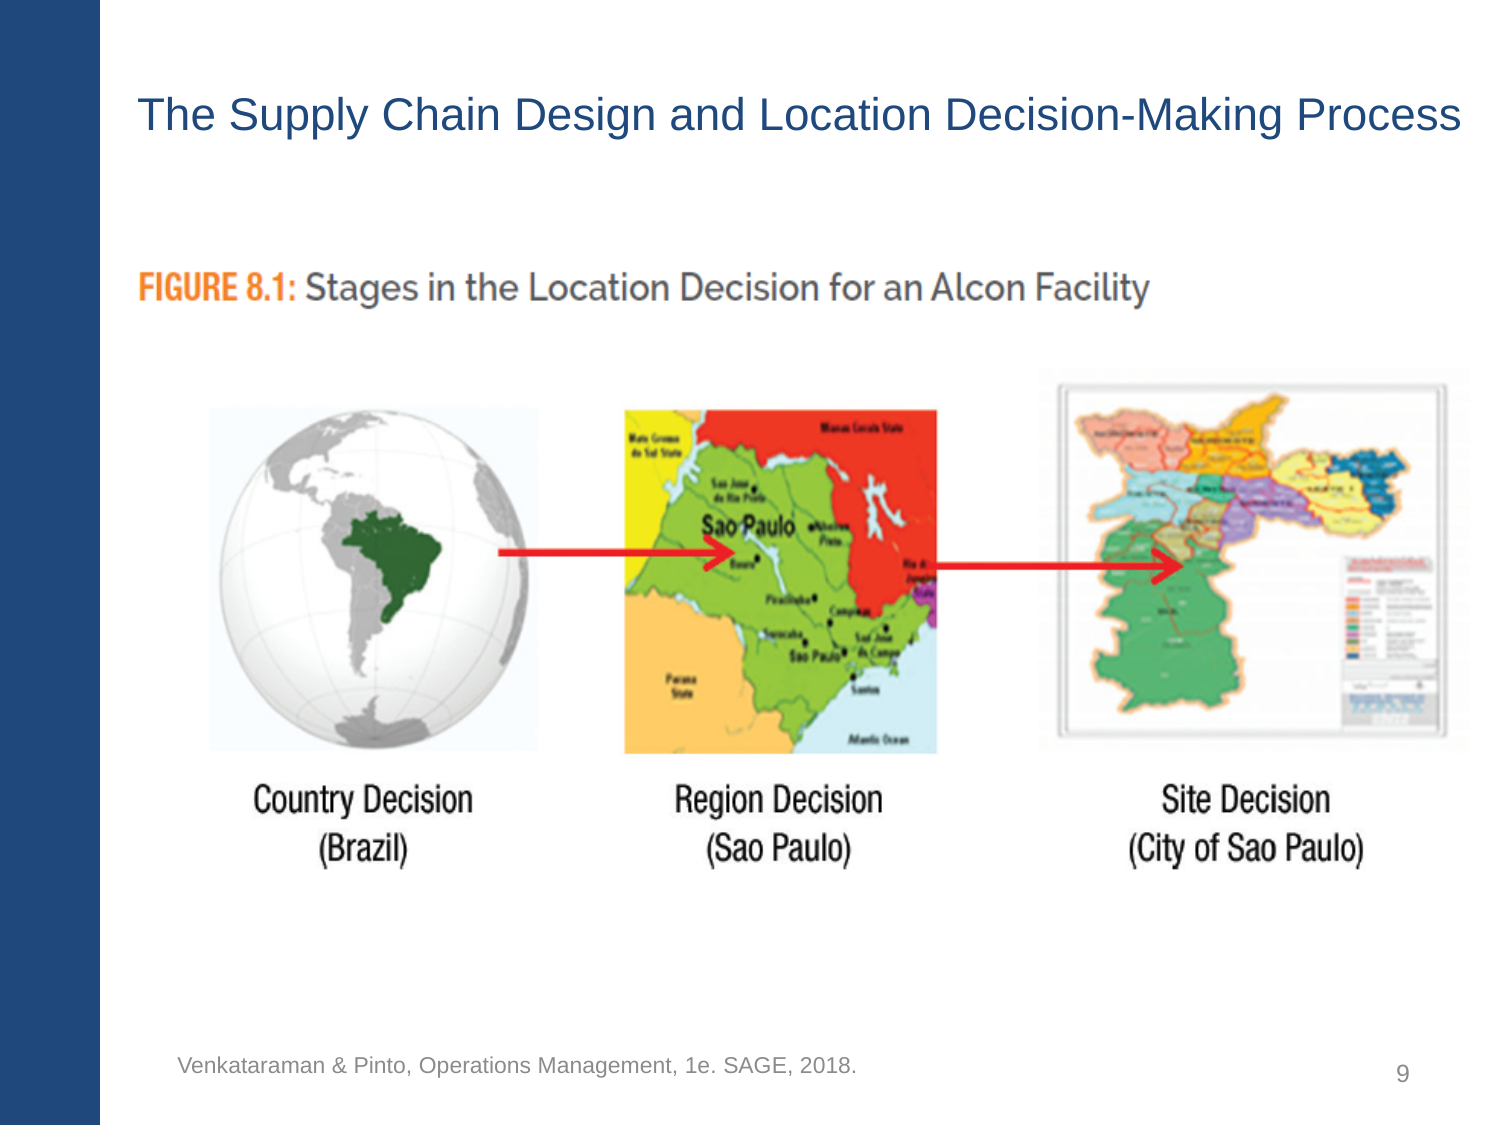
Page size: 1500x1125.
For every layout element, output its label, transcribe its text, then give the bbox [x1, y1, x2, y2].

picture [124, 224, 1488, 913]
slide_number 9 [1350, 1042, 1425, 1103]
footer Venkataraman & Pinto, Operations Management, 1e. SAGE, 2018. [162, 1042, 1313, 1103]
title The Supply Chain Design and Location Decision-Making Process [99, 24, 1500, 200]
